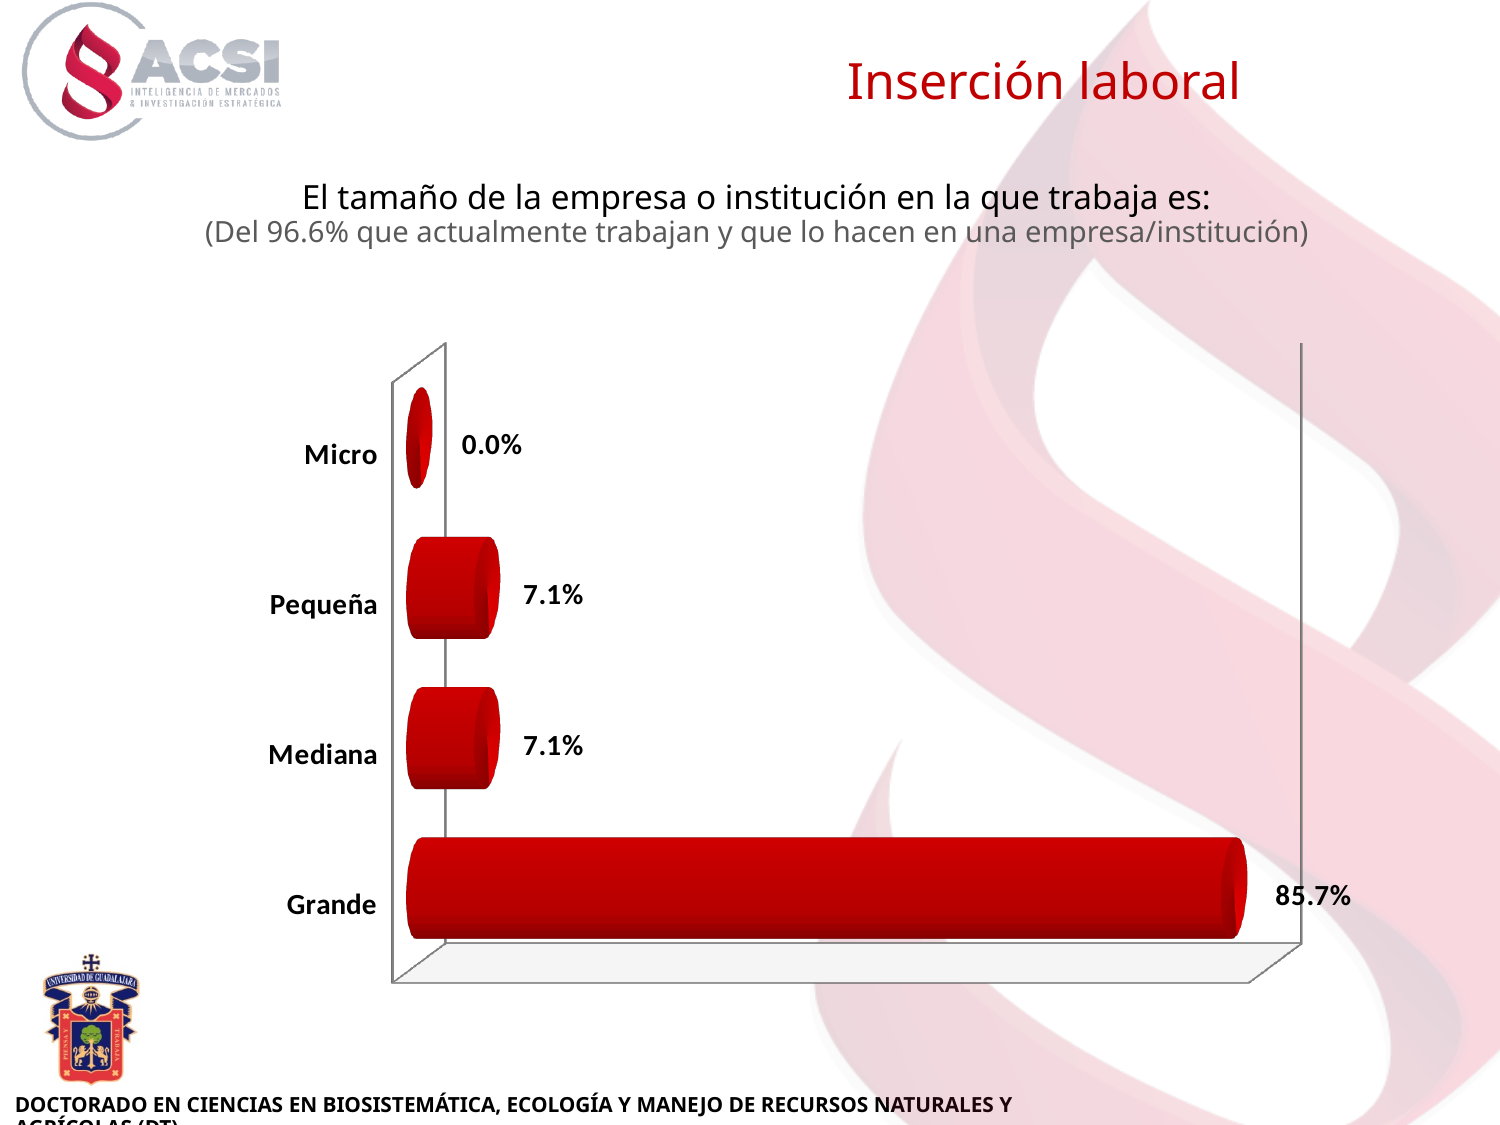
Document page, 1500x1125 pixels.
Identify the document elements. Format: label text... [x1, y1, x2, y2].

text_box Inserción laboral [589, 42, 1500, 118]
picture [10, 0, 292, 159]
text_box El tamaño de la empresa o institución en la que trabaja es: (Del 96.6% que actualmente trabajan y que lo hacen en una empresa/institución) [95, 172, 228, 257]
chart [229, 172, 1473, 1031]
picture [41, 952, 141, 1088]
